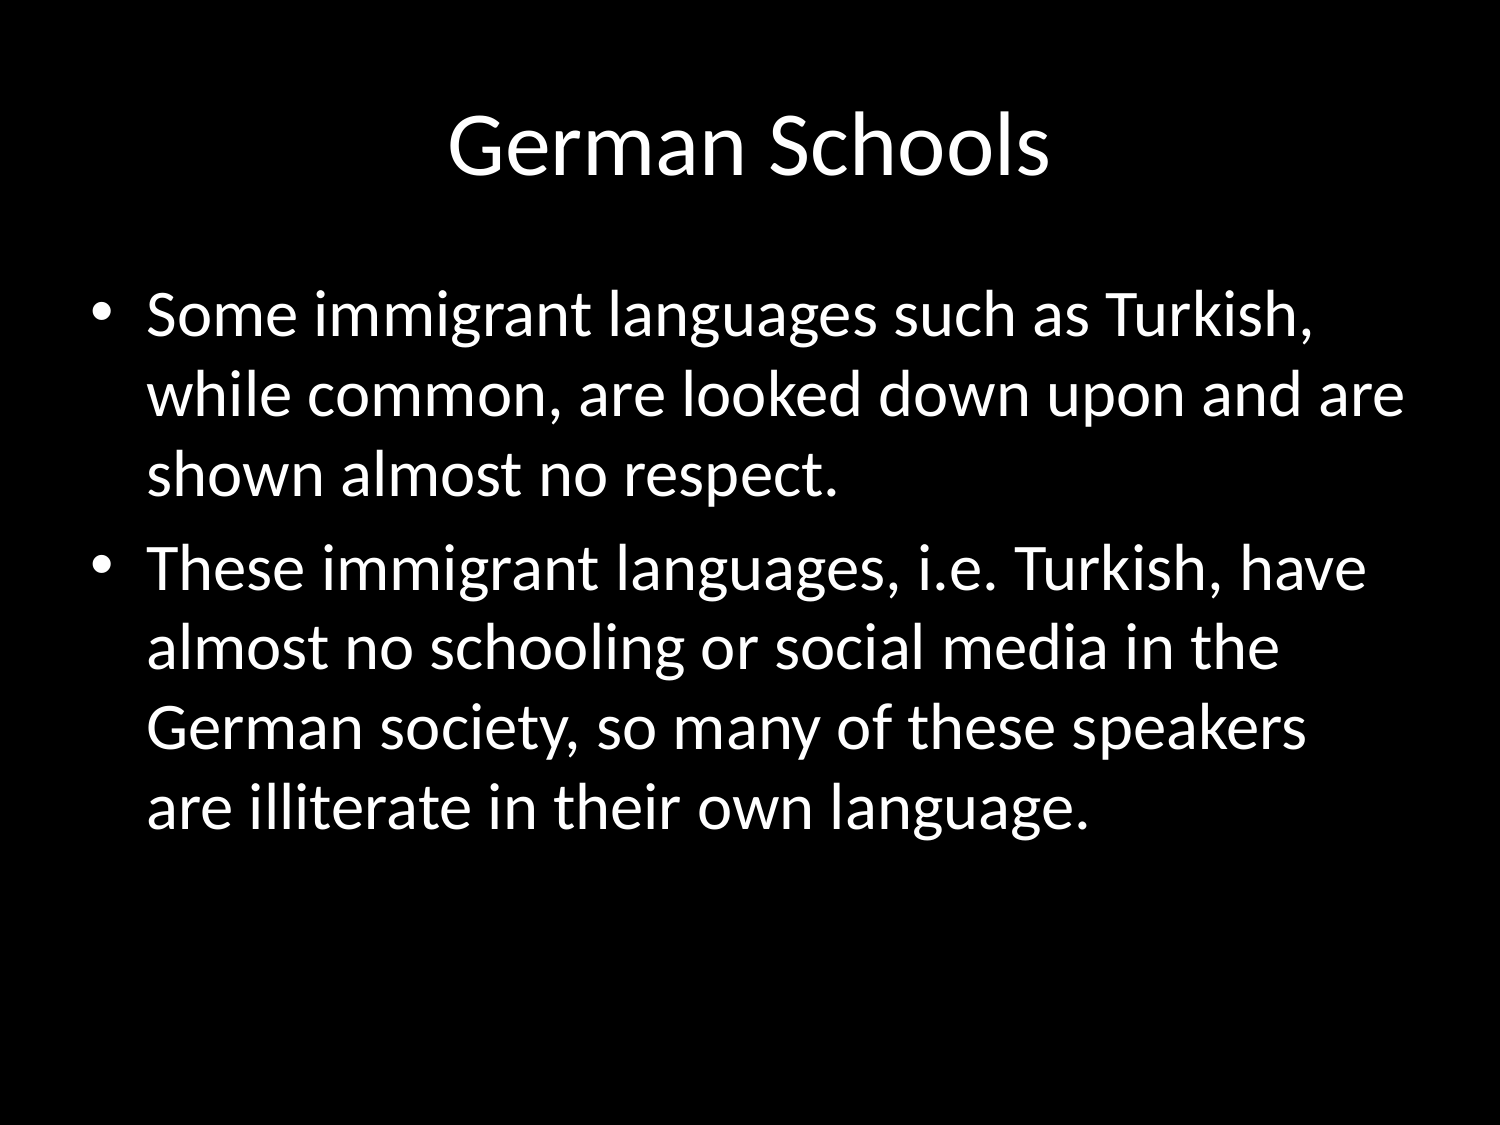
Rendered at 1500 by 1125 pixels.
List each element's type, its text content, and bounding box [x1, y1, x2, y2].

title German Schools [75, 45, 1425, 233]
list Some immigrant languages such as Turkish, while common, are looked down upon and are shown almost no respect. These immigrant languages, i.e. Turkish, have almost no schooling or social media in the German society, so many of these speakers are illiterate in their own language. [75, 262, 1425, 1005]
